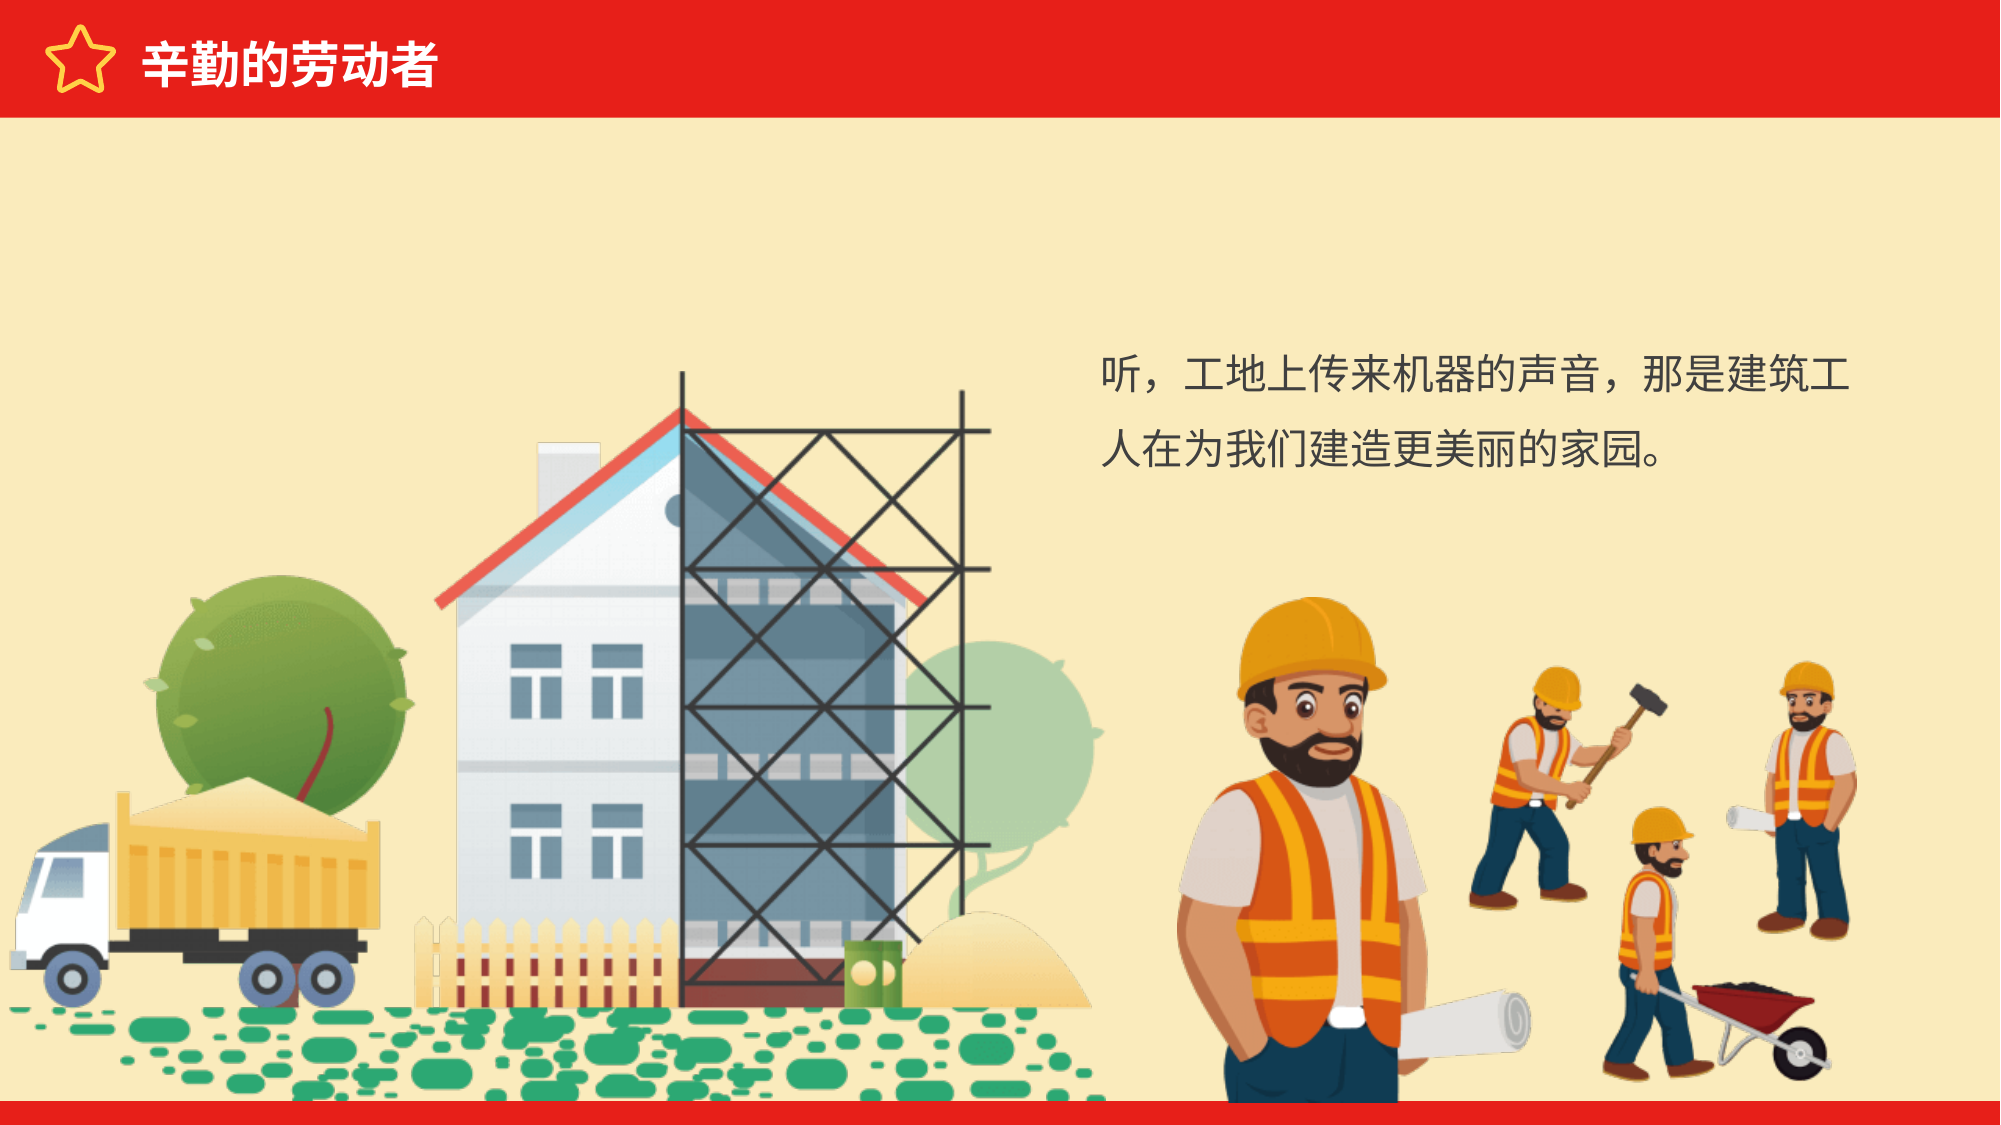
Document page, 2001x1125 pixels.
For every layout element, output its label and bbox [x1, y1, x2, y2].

picture [1177, 597, 1857, 1103]
text_box [0, 0, 2000, 1125]
